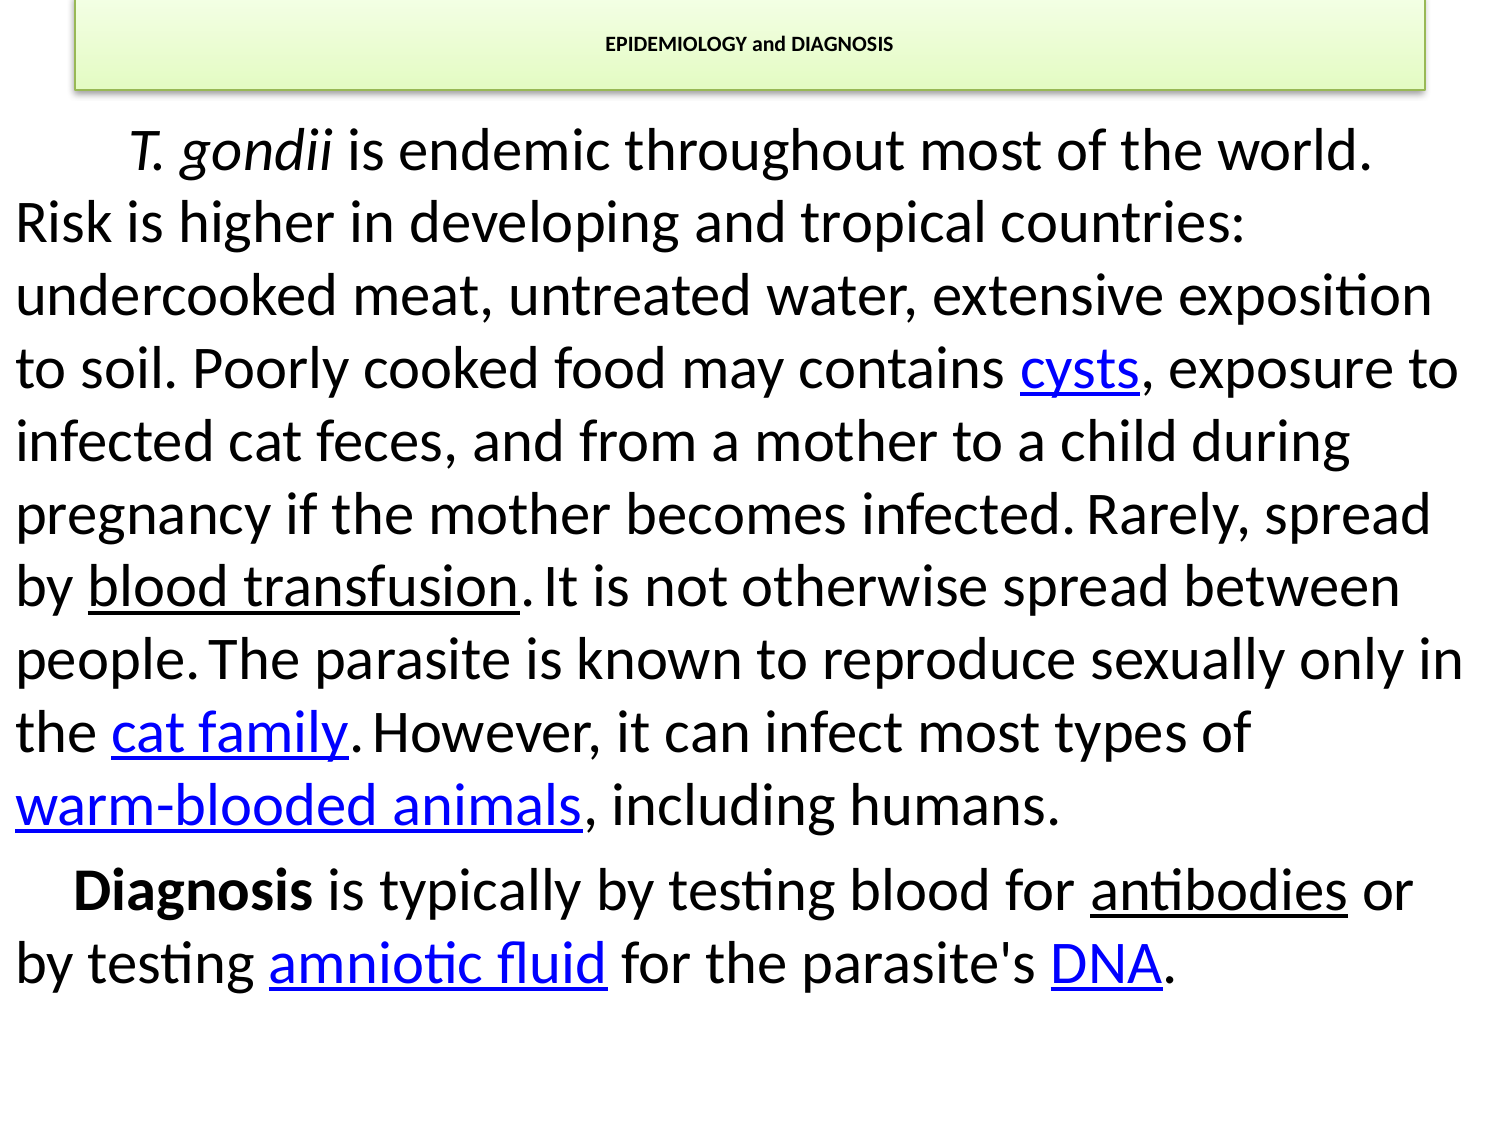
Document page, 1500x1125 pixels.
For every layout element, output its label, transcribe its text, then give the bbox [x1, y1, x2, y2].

list T. gondii is endemic throughout most of the world. Risk is higher in developing and tropical countries: undercooked meat, untreated water, extensive exposition to soil. Poorly cooked food may contains cysts, exposure to infected cat feces, and from a mother to a child during pregnancy if the mother becomes infected. Rarely, spread by blood transfusion. It is not otherwise spread between people. The parasite is known to reproduce sexually only in the cat family. However, it can infect most types of warm-blooded animals, including humans. Diagnosis is typically by testing blood for antibodies or by testing amniotic fluid for the parasite's DNA. [0, 101, 1500, 1005]
title EPIDEMIOLOGY and DIAGNOSIS [74, 0, 1426, 91]
